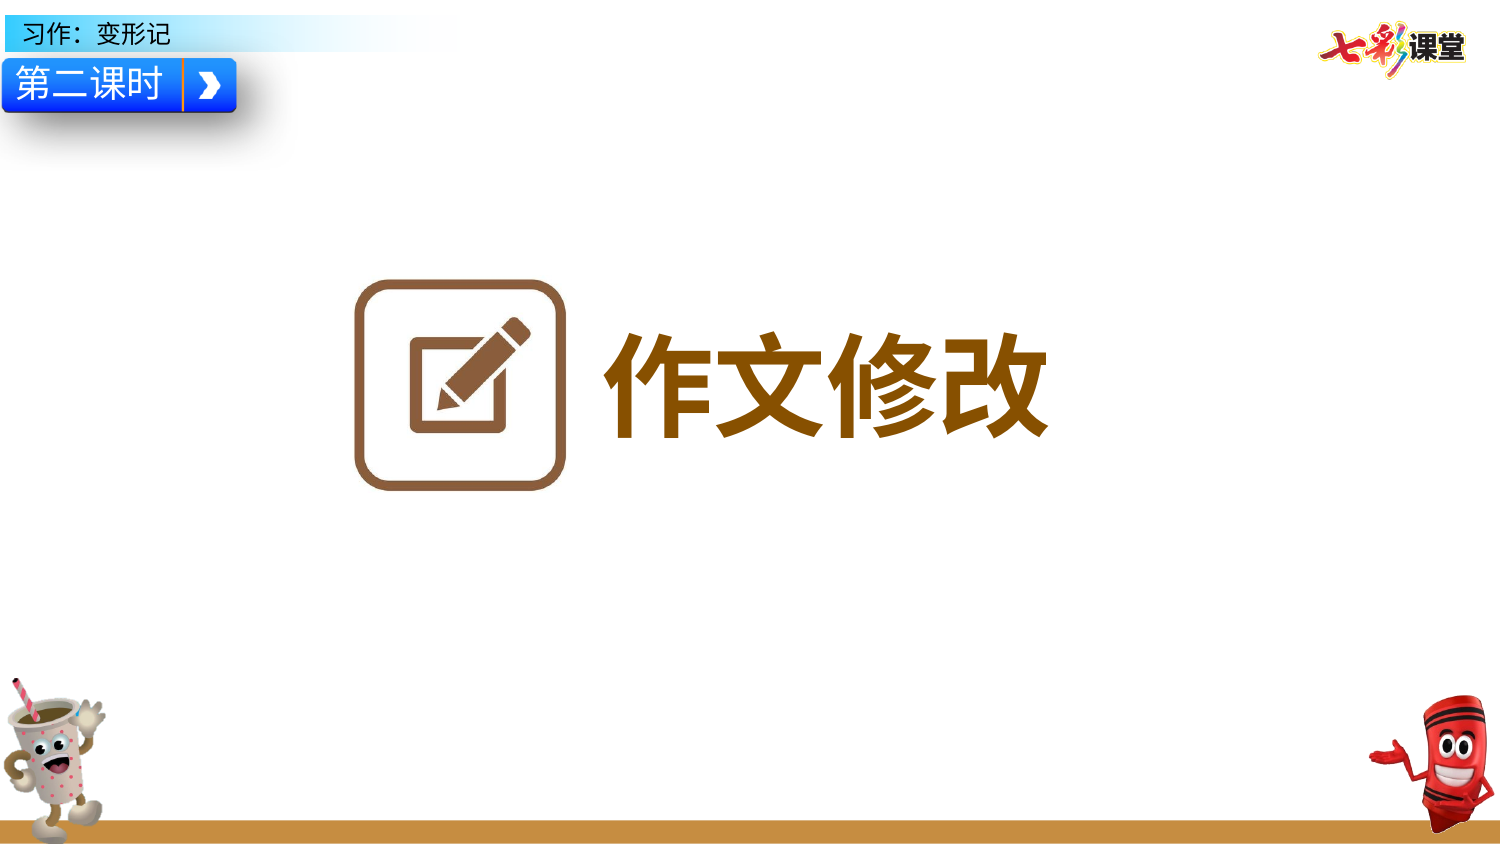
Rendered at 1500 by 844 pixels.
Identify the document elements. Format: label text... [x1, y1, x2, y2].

text_box 作文修改 [589, 310, 1075, 457]
picture [352, 275, 568, 494]
picture [0, 57, 237, 113]
picture [1364, 678, 1500, 844]
picture [0, 678, 143, 844]
picture [1316, 20, 1468, 80]
